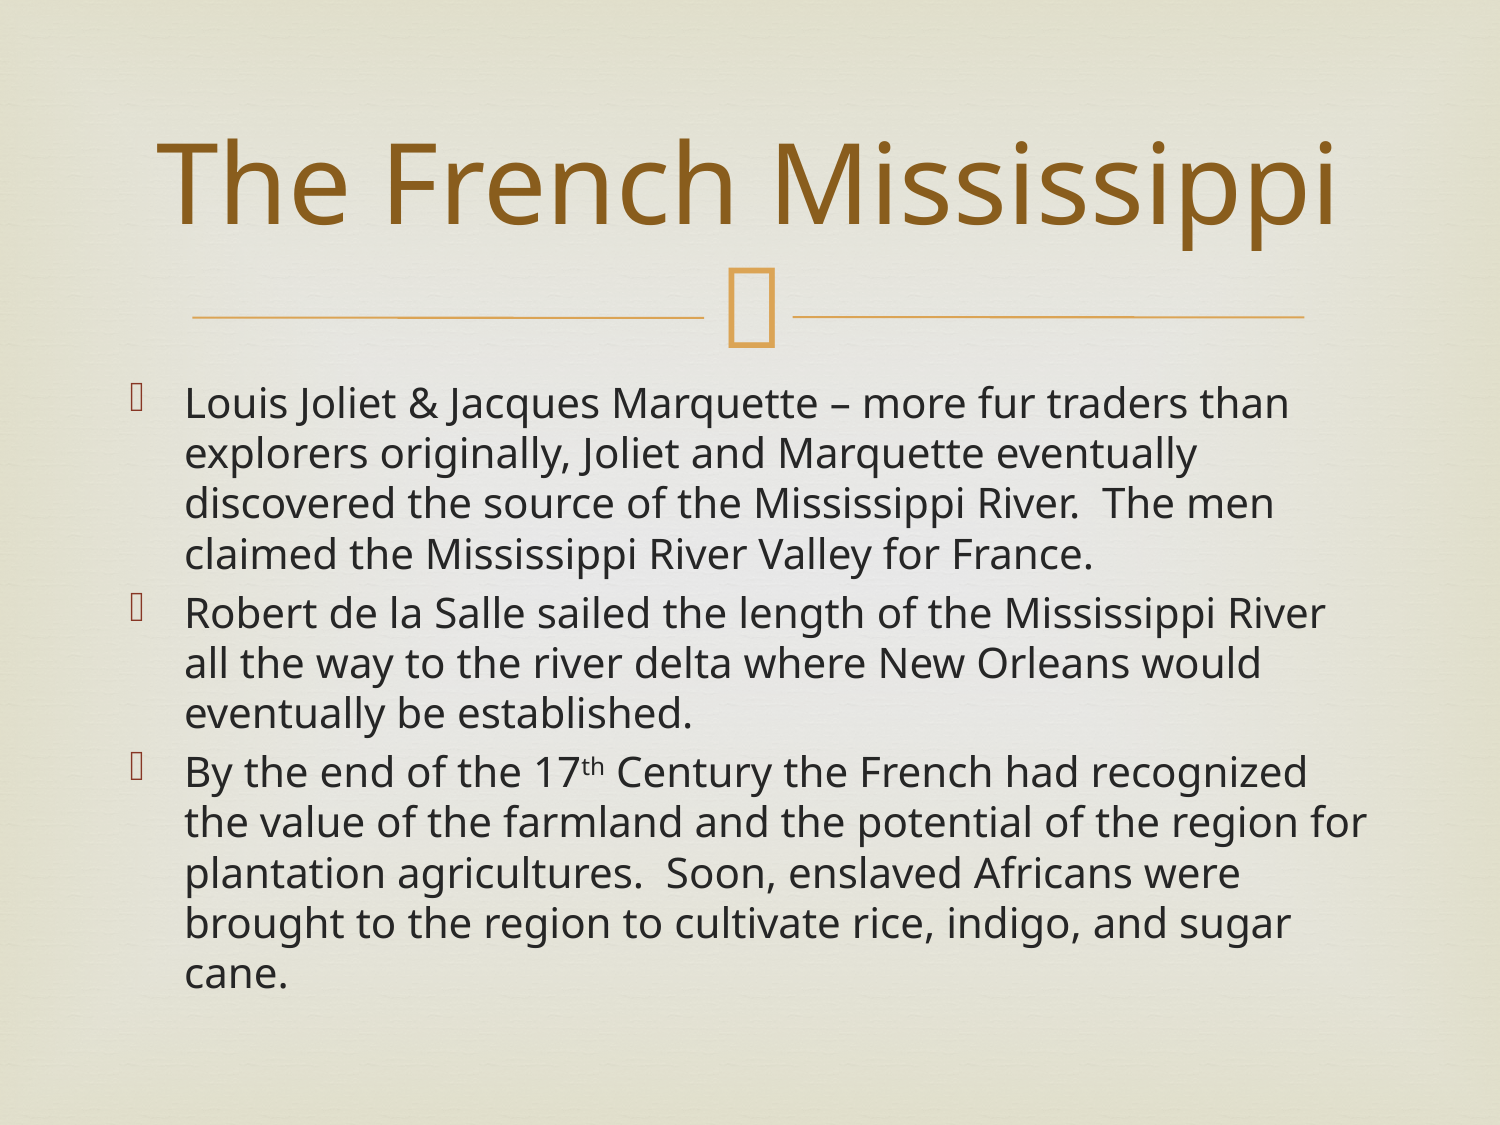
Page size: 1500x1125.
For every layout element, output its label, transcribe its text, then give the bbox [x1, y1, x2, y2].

title The French Mississippi [112, 93, 1386, 267]
list Louis Joliet & Jacques Marquette – more fur traders than explorers originally, Joliet and Marquette eventually discovered the source of the Mississippi River. The men claimed the Mississippi River Valley for France. Robert de la Salle sailed the length of the Mississippi River all the way to the river delta where New Orleans would eventually be established. By the end of the 17th Century the French had recognized the value of the farmland and the potential of the region for plantation agricultures. Soon, enslaved Africans were brought to the region to cultivate rice, indigo, and sugar cane. [114, 368, 1386, 1005]
